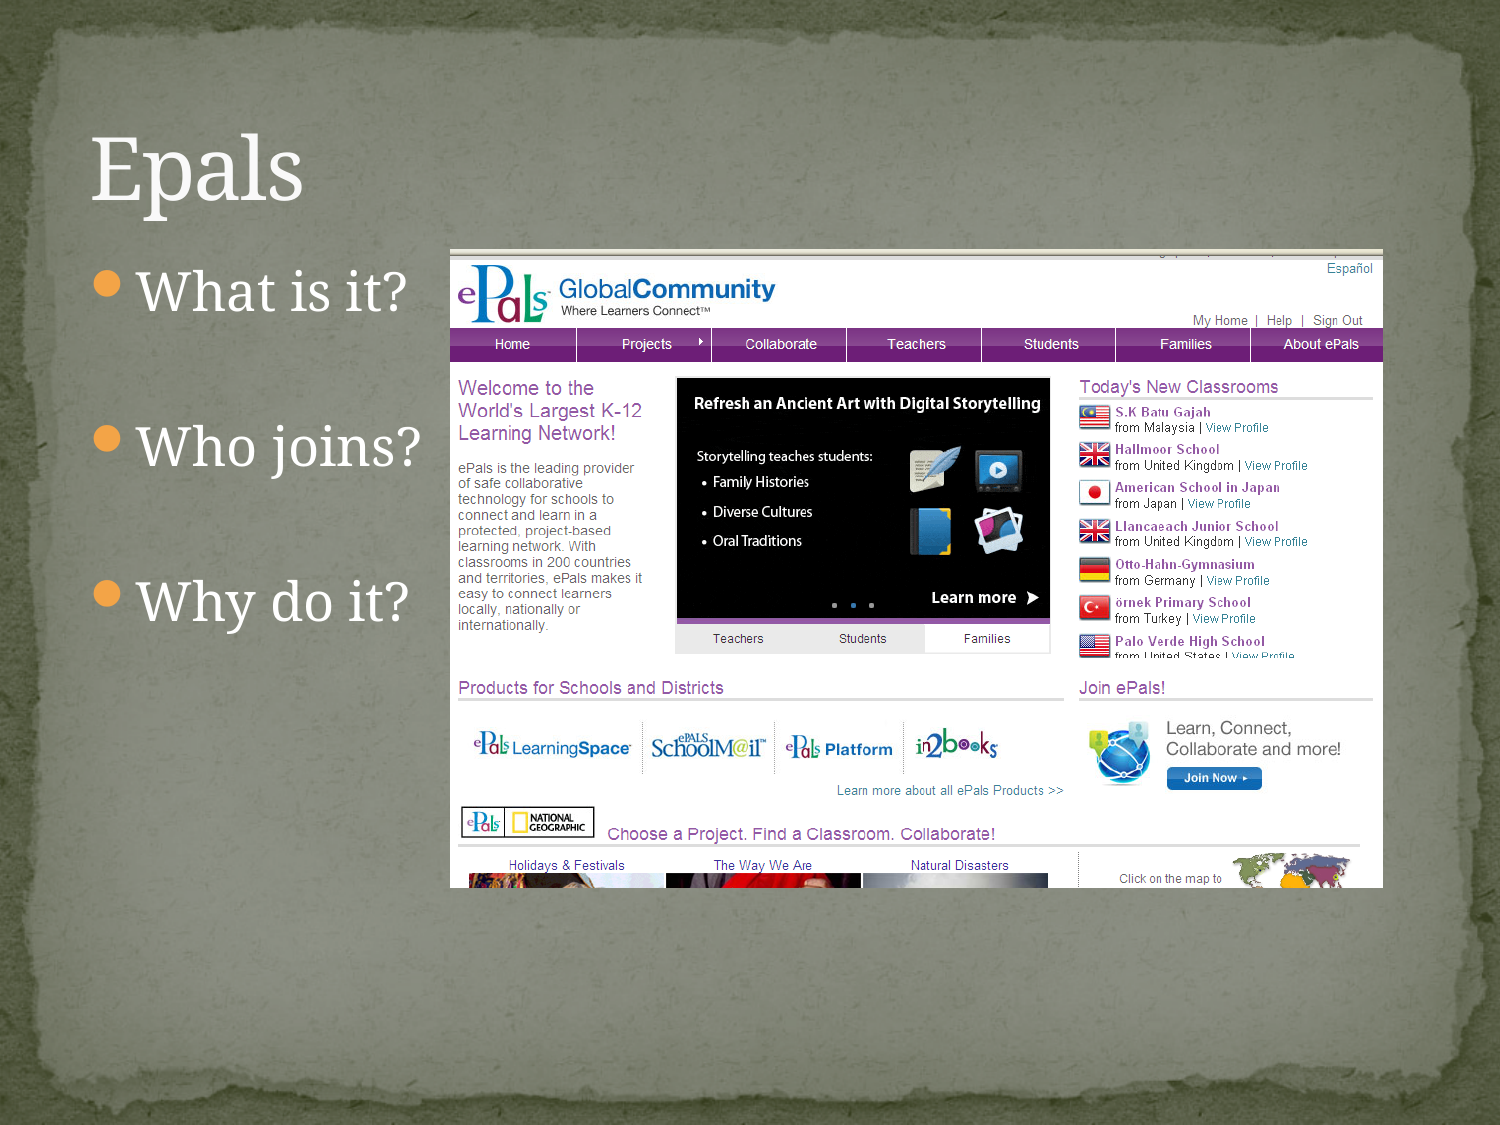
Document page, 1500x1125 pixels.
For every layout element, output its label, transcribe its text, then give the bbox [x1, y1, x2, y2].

title Epals [74, 24, 1425, 225]
list What is it? Who joins? Why do it? [75, 249, 1425, 1000]
picture [450, 249, 1383, 888]
